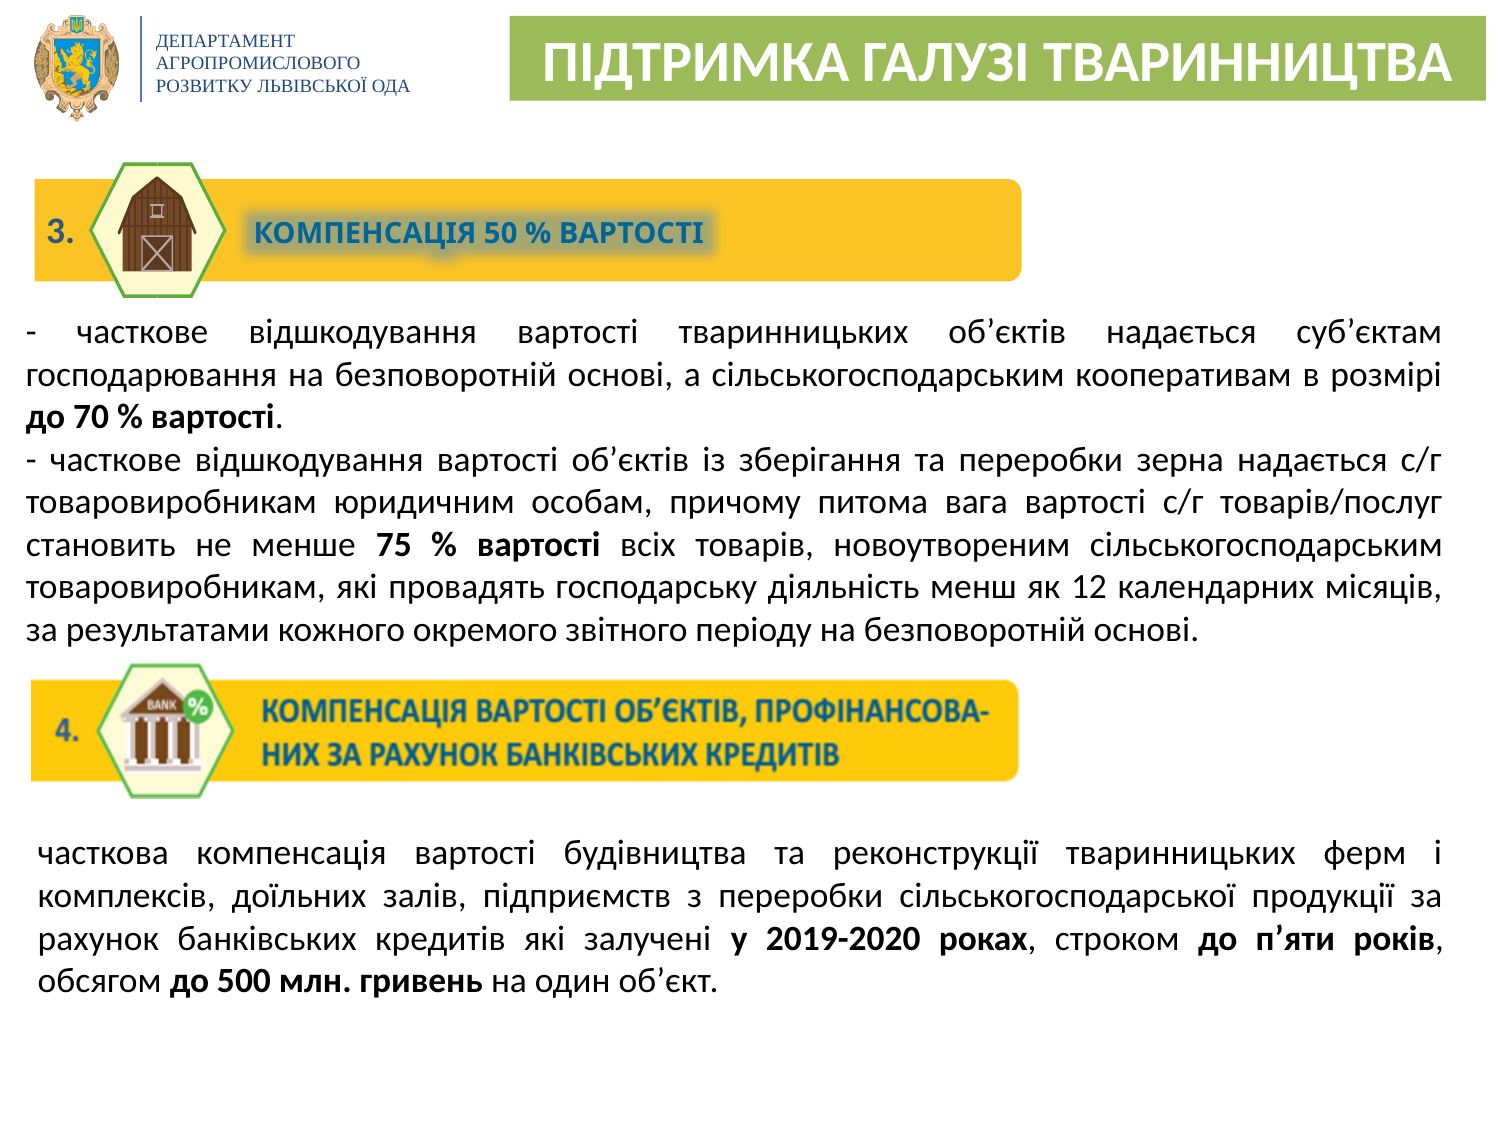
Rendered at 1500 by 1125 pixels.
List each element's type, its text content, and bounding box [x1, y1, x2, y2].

picture [30, 661, 1022, 799]
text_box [34, 162, 1022, 299]
text_box часткова компенсація вартості будівництва та реконструкції тваринницьких ферм і комплексів, доїльних залів, підприємств з переробки сільськогосподарської продукції за рахунок банківських кредитів які залучені у 2019-2020 роках, строком до п’яти років, обсягом до 500 млн. гривень на один об’єкт. [23, 822, 1459, 1008]
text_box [34, 15, 1082, 123]
text_box ПІДТРИМКА ГАЛУЗІ ТВАРИННИЦТВА [1082, 15, 1486, 101]
text_box - часткове відшкодування вартості тваринницьких об’єктів надається суб’єктам господарювання на безповоротній основі, а сільськогосподарським кооперативам в розмірі до 70 % вартості. - часткове відшкодування вартості об’єктів із зберігання та переробки зерна надається с/г товаровиробникам юридичним особам, причому питома вага вартості с/г товарів/послуг становить не менше 75 % вартості всіх товарів, новоутвореним сільськогосподарським товаровиробникам, які провадять господарську діяльність менш як 12 календарних місяців, за результатами кожного окремого звітного періоду на безповоротній основі. [11, 300, 1459, 656]
